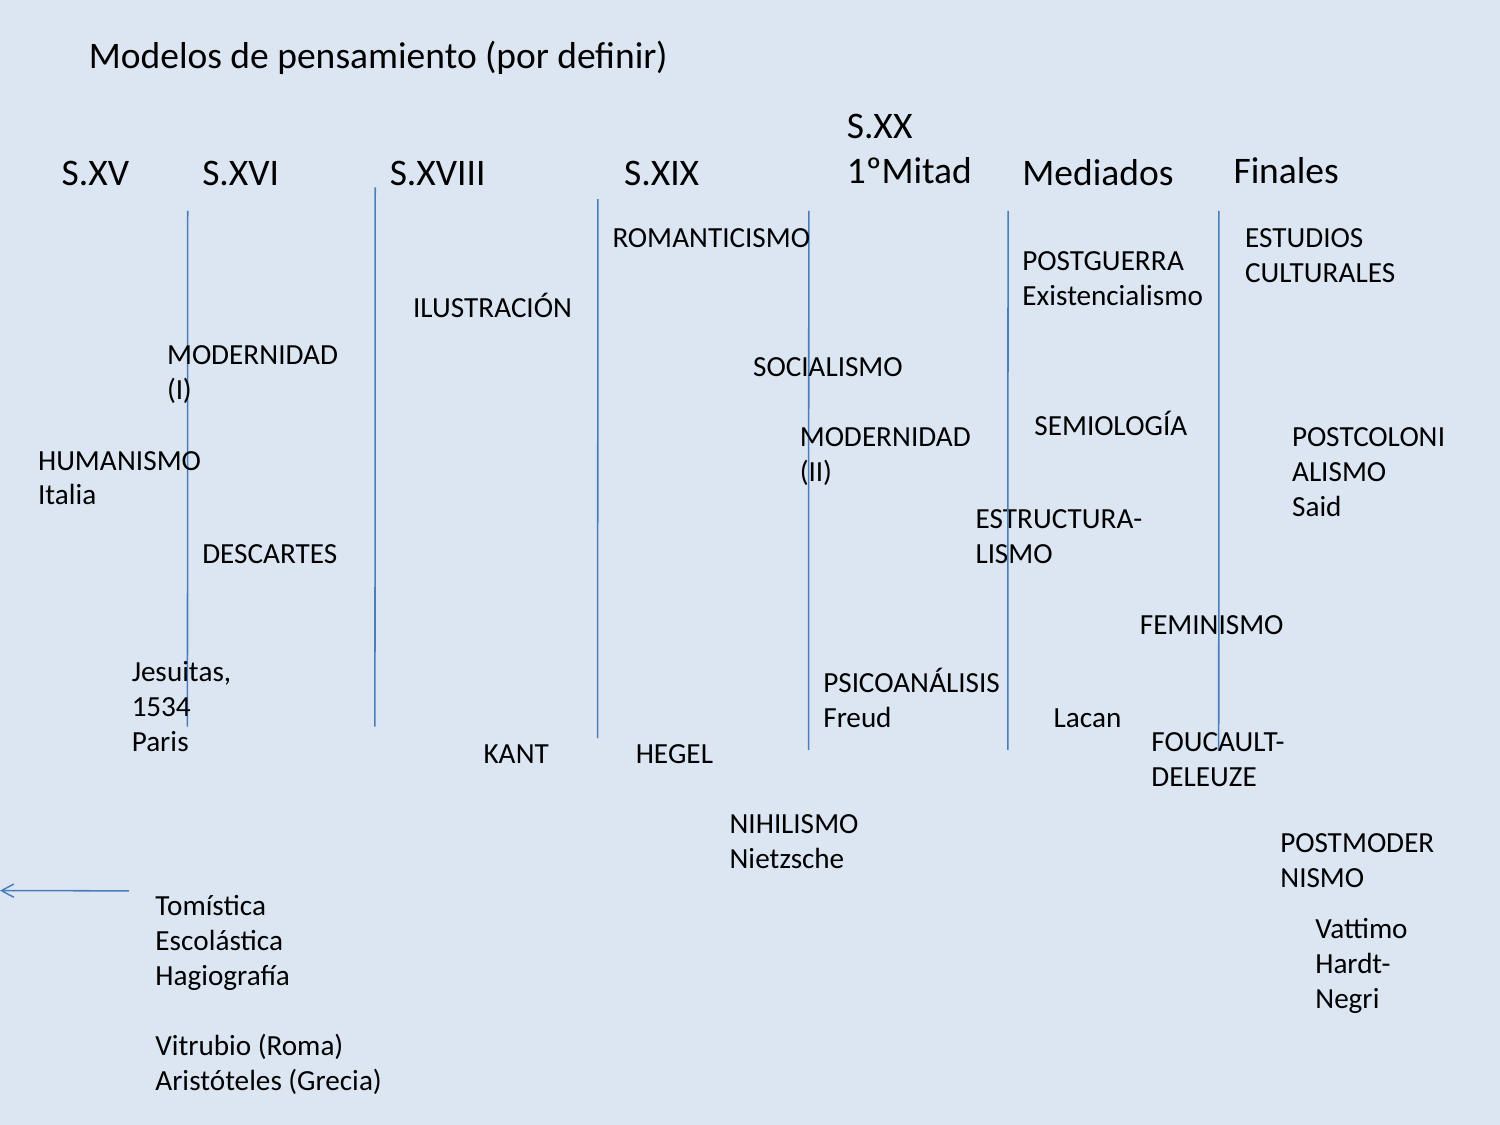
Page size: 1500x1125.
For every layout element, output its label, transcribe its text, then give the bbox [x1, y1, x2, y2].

text_box ESTRUCTURA-LISMO [960, 492, 1007, 577]
text_box MODERNIDAD (I) [152, 328, 364, 413]
text_box S.XV [46, 140, 187, 201]
text_box MODERNIDAD (II) [785, 489, 996, 495]
text_box ESTRUCTURA-LISMO [1009, 492, 1184, 577]
text_box Tomística Escolástica Hagiografía Vitrubio (Roma) Aristóteles (Grecia) [140, 878, 411, 1104]
text_box MODERNIDAD (II) [785, 410, 996, 477]
text_box ESTUDIOS CULTURALES [1230, 210, 1442, 296]
text_box ROMANTICISMO [597, 210, 832, 261]
text_box DESCARTES [187, 527, 375, 577]
text_box FOUCAULT-DELEUZE [1136, 714, 1325, 800]
text_box SEMIOLOGÍA [1019, 398, 1207, 449]
text_box S.XIX [609, 140, 750, 201]
text_box Modelos de pensamiento (por definir) [74, 23, 684, 84]
text_box POSTCOLONIALISMO Said [1277, 410, 1465, 478]
text_box POSTCOLONIALISMO Said [1277, 488, 1465, 530]
text_box POSTGUERRA Existencialismo [1007, 234, 1231, 319]
text_box HUMANISMO Italia [23, 433, 223, 466]
text_box FEMINISMO [1125, 597, 1301, 648]
text_box S.XVIII [375, 140, 516, 201]
text_box KANT [468, 726, 657, 777]
text_box NIHILISMO Nietzsche [714, 796, 903, 917]
text_box HUMANISMO Italia [23, 478, 223, 519]
text_box Mediados [1007, 140, 1207, 201]
text_box ILUSTRACIÓN [398, 281, 645, 331]
text_box HEGEL [657, 726, 809, 777]
text_box PSICOANÁLISIS Freud Lacan [808, 656, 1161, 741]
text_box S.XVI [187, 140, 329, 201]
text_box SOCIALISMO [738, 339, 926, 390]
text_box Jesuitas, 1534 Paris [117, 644, 305, 765]
text_box Vattimo Hardt-Negri [1300, 902, 1454, 1022]
text_box POSTMODERNISMO [1265, 816, 1465, 901]
text_box Finales [1218, 138, 1360, 199]
text_box S.XX 1ºMitad [832, 93, 1008, 199]
